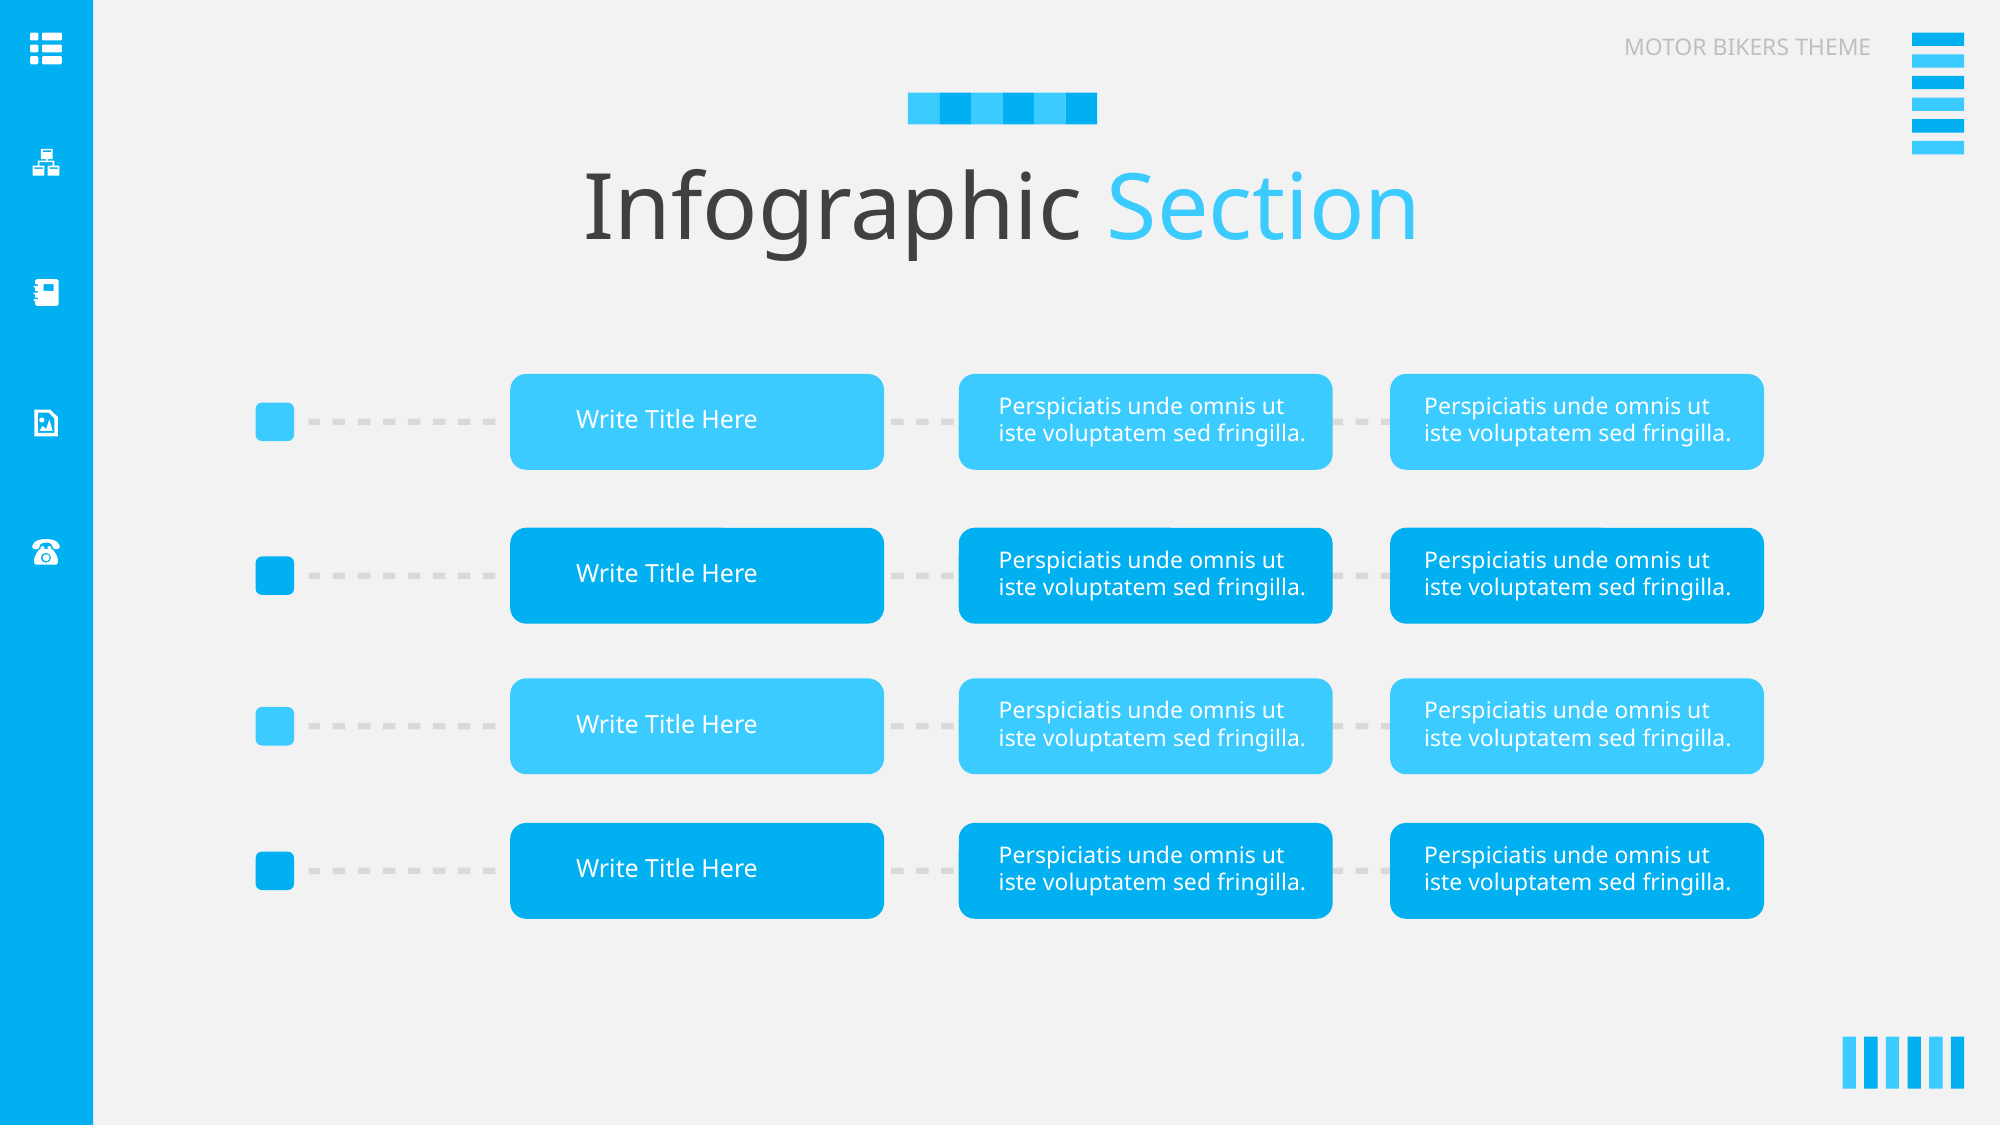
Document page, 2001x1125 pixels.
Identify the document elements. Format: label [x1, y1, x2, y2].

text_box [907, 92, 1098, 125]
text_box [0, 0, 1965, 1125]
